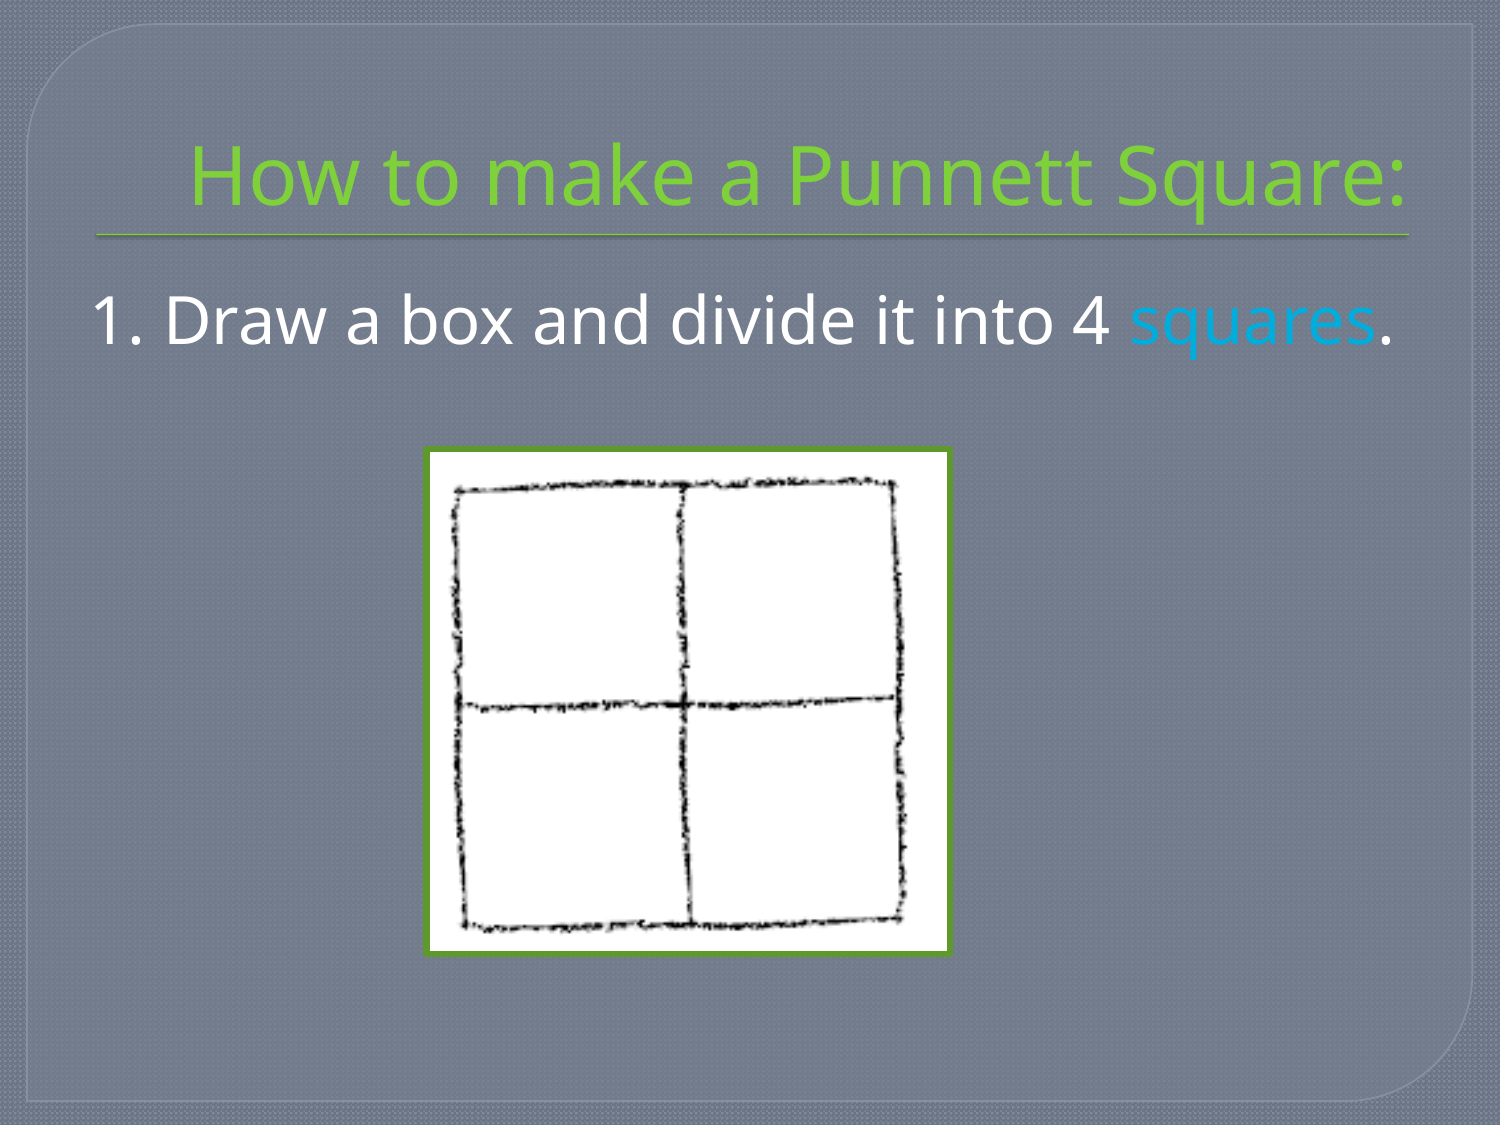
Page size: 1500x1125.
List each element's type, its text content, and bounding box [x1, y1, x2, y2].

title How to make a Punnett Square: [75, 41, 1425, 230]
picture [426, 448, 951, 955]
list 1. Draw a box and divide it into 4 squares. [75, 270, 1425, 1013]
text_box [423, 446, 953, 452]
